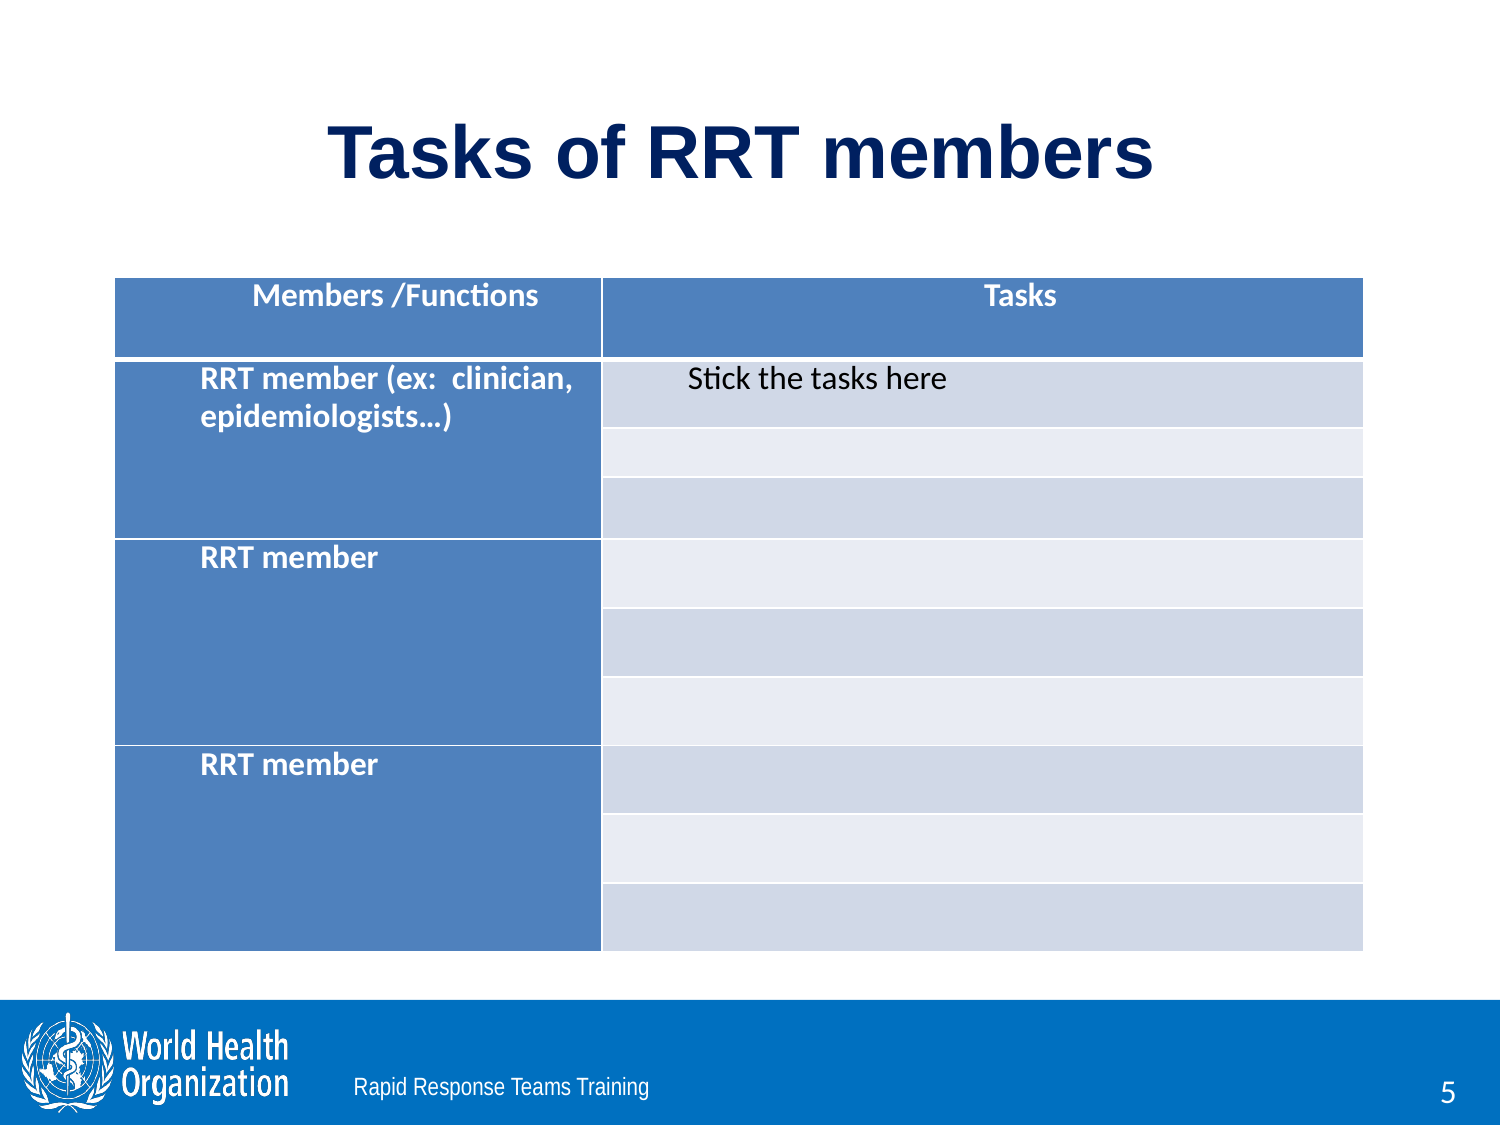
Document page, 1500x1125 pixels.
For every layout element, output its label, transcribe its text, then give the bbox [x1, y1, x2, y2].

table_cell [603, 609, 1363, 676]
picture [21, 1012, 288, 1113]
table_cell [603, 429, 1363, 476]
table_cell [603, 478, 1363, 538]
table_header Members /Functions [115, 278, 601, 357]
table_cell [603, 815, 1363, 882]
table_header Tasks [603, 278, 1363, 357]
table_cell RRT member [115, 746, 601, 951]
table_cell [603, 678, 1363, 745]
table_cell [603, 884, 1363, 951]
table_cell RRT member (ex: clinician, epidemiologists…) [115, 362, 601, 538]
table_cell Stick the tasks here [603, 362, 1363, 427]
table_cell [603, 540, 1363, 607]
title Tasks of RRT members [76, 54, 1427, 243]
table_cell [603, 746, 1363, 813]
table_cell RRT member [115, 540, 601, 745]
